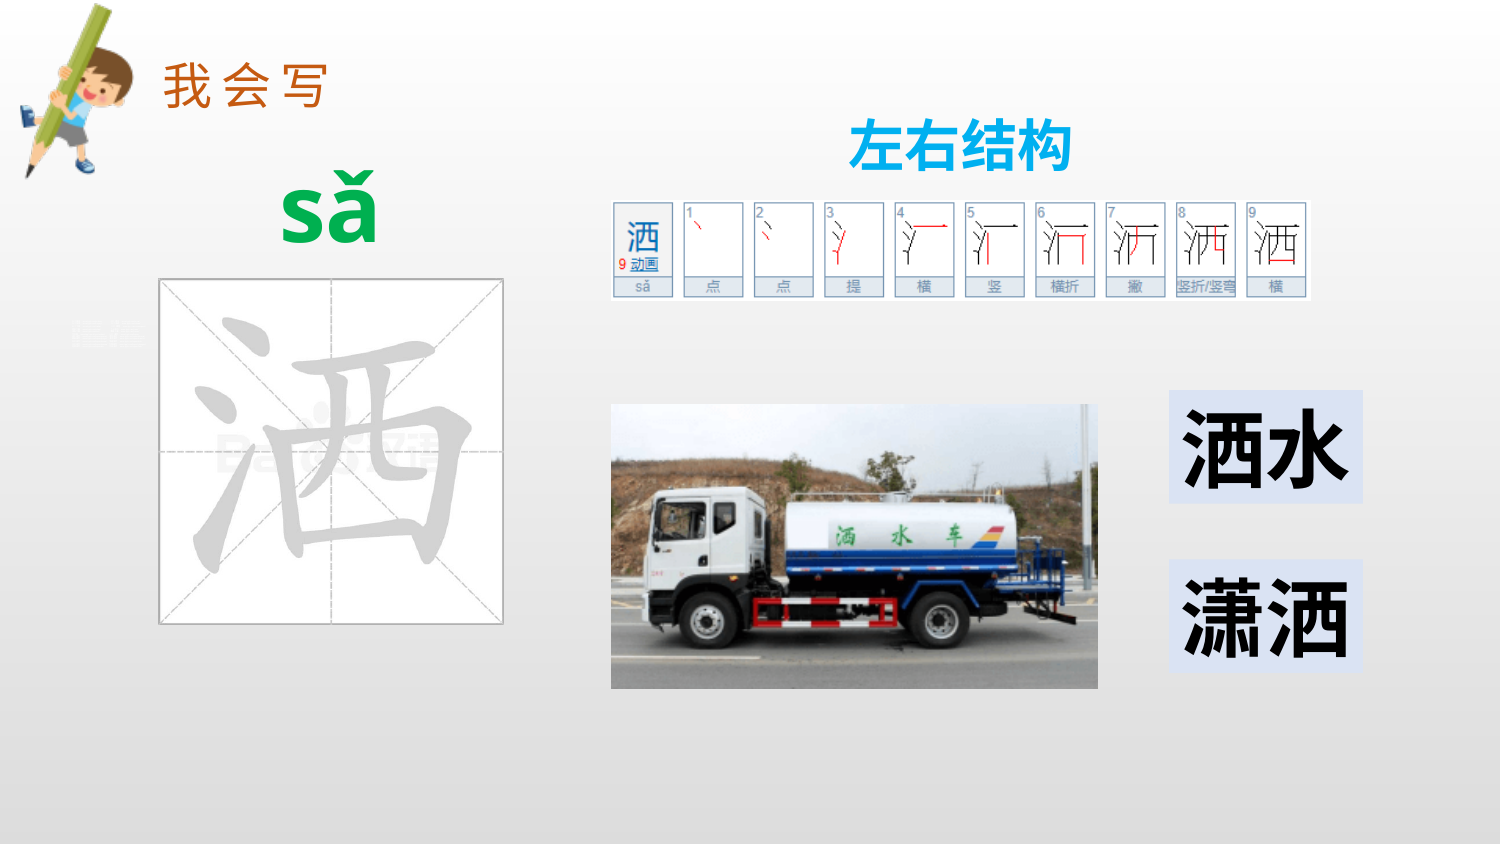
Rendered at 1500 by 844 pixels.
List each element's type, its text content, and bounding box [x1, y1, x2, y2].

text_box sǎ [195, 143, 467, 267]
picture [611, 404, 1098, 689]
text_box 洒水 [1169, 390, 1363, 504]
picture [158, 278, 504, 625]
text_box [611, 102, 1311, 301]
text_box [8, 0, 354, 189]
text_box 潇洒 [1169, 559, 1363, 673]
